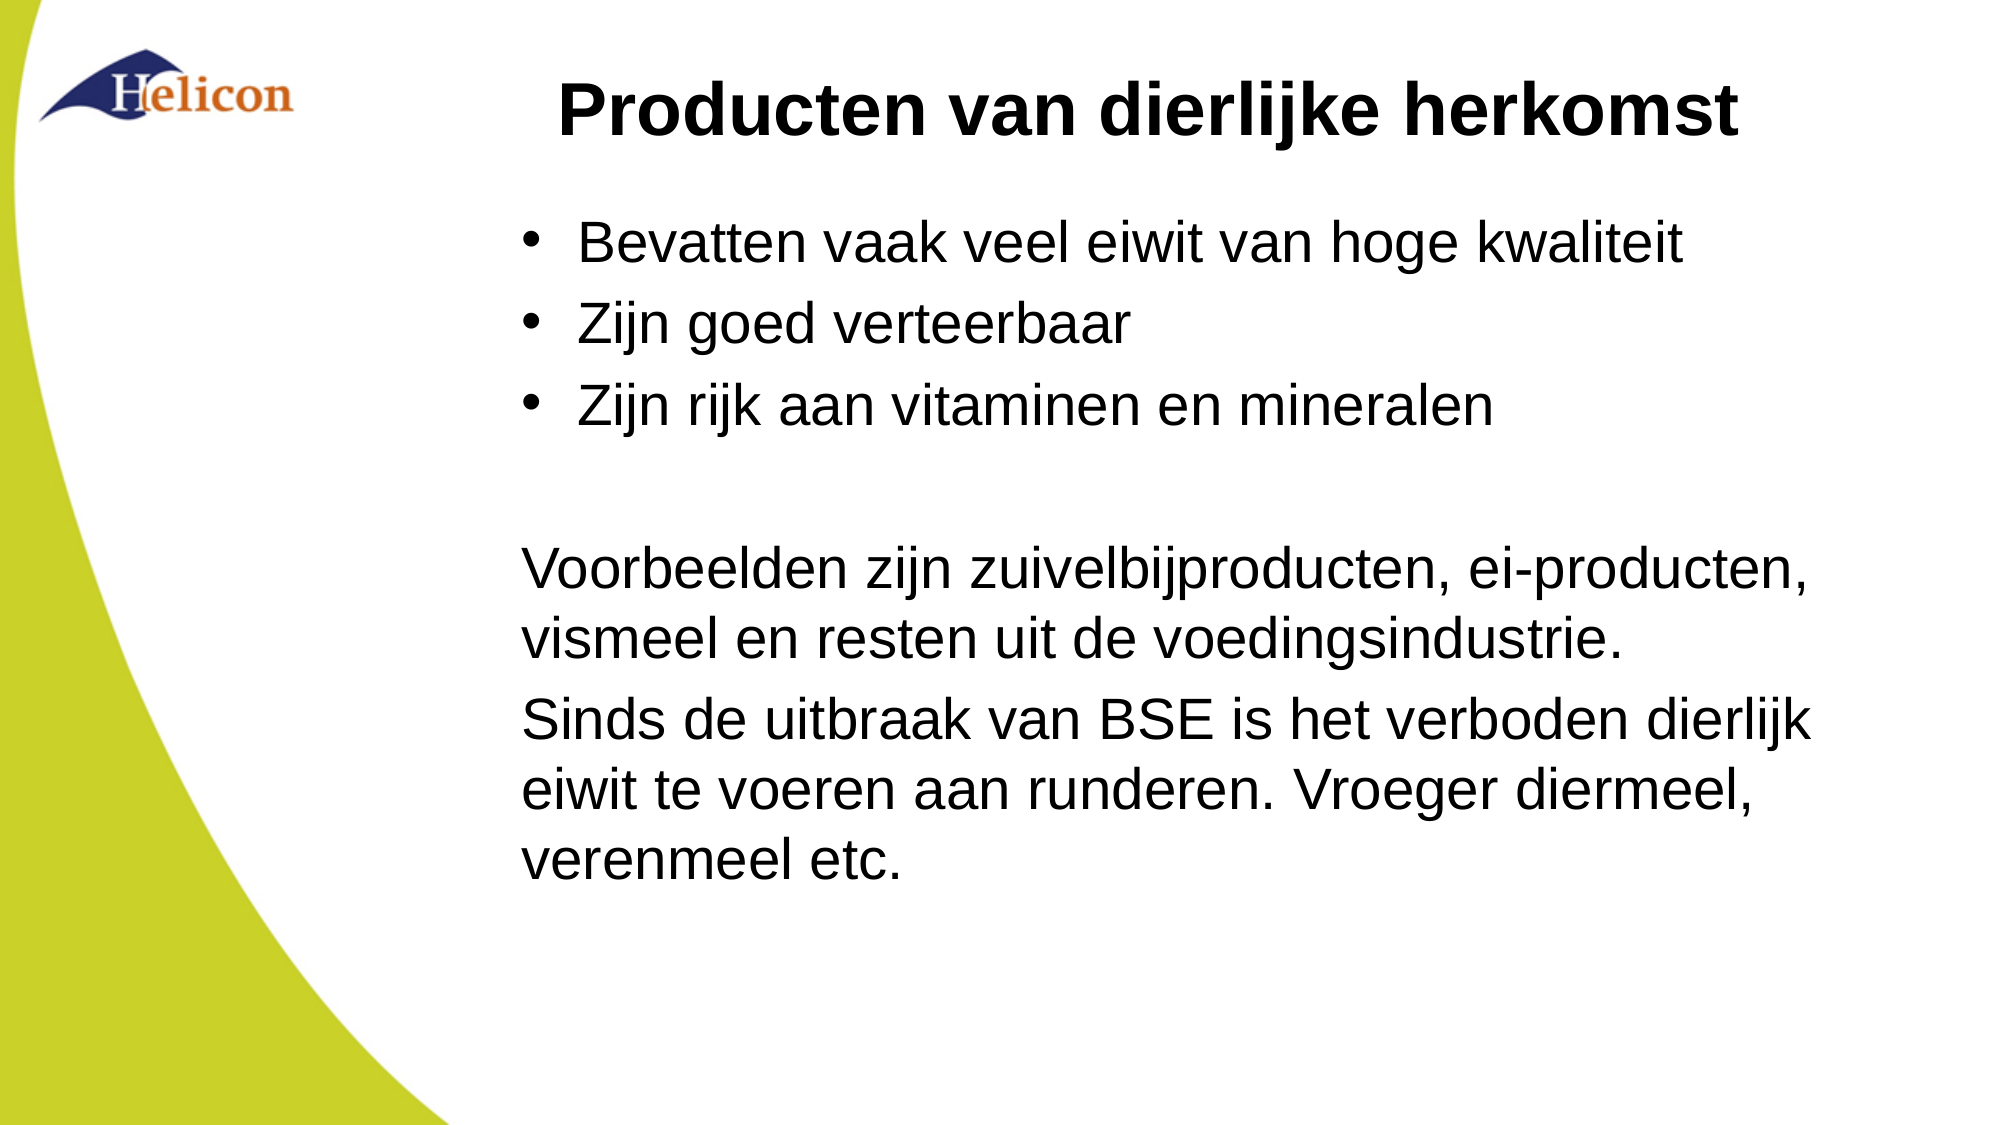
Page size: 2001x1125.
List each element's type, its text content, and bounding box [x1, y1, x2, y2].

title Producten van dierlijke herkomst [503, 52, 1756, 159]
picture [0, 0, 1500, 1125]
list Bevatten vaak veel eiwit van hoge kwaliteit Zijn goed verteerbaar Zijn rijk aan vitaminen en mineralen Voorbeelden zijn zuivelbijproducten, ei-producten, vismeel en resten uit de voedingsindustrie. Sinds de uitbraak van BSE is het verboden dierlijk eiwit te voeren aan runderen. Vroeger diermeel, verenmeel etc. [506, 196, 1958, 1005]
